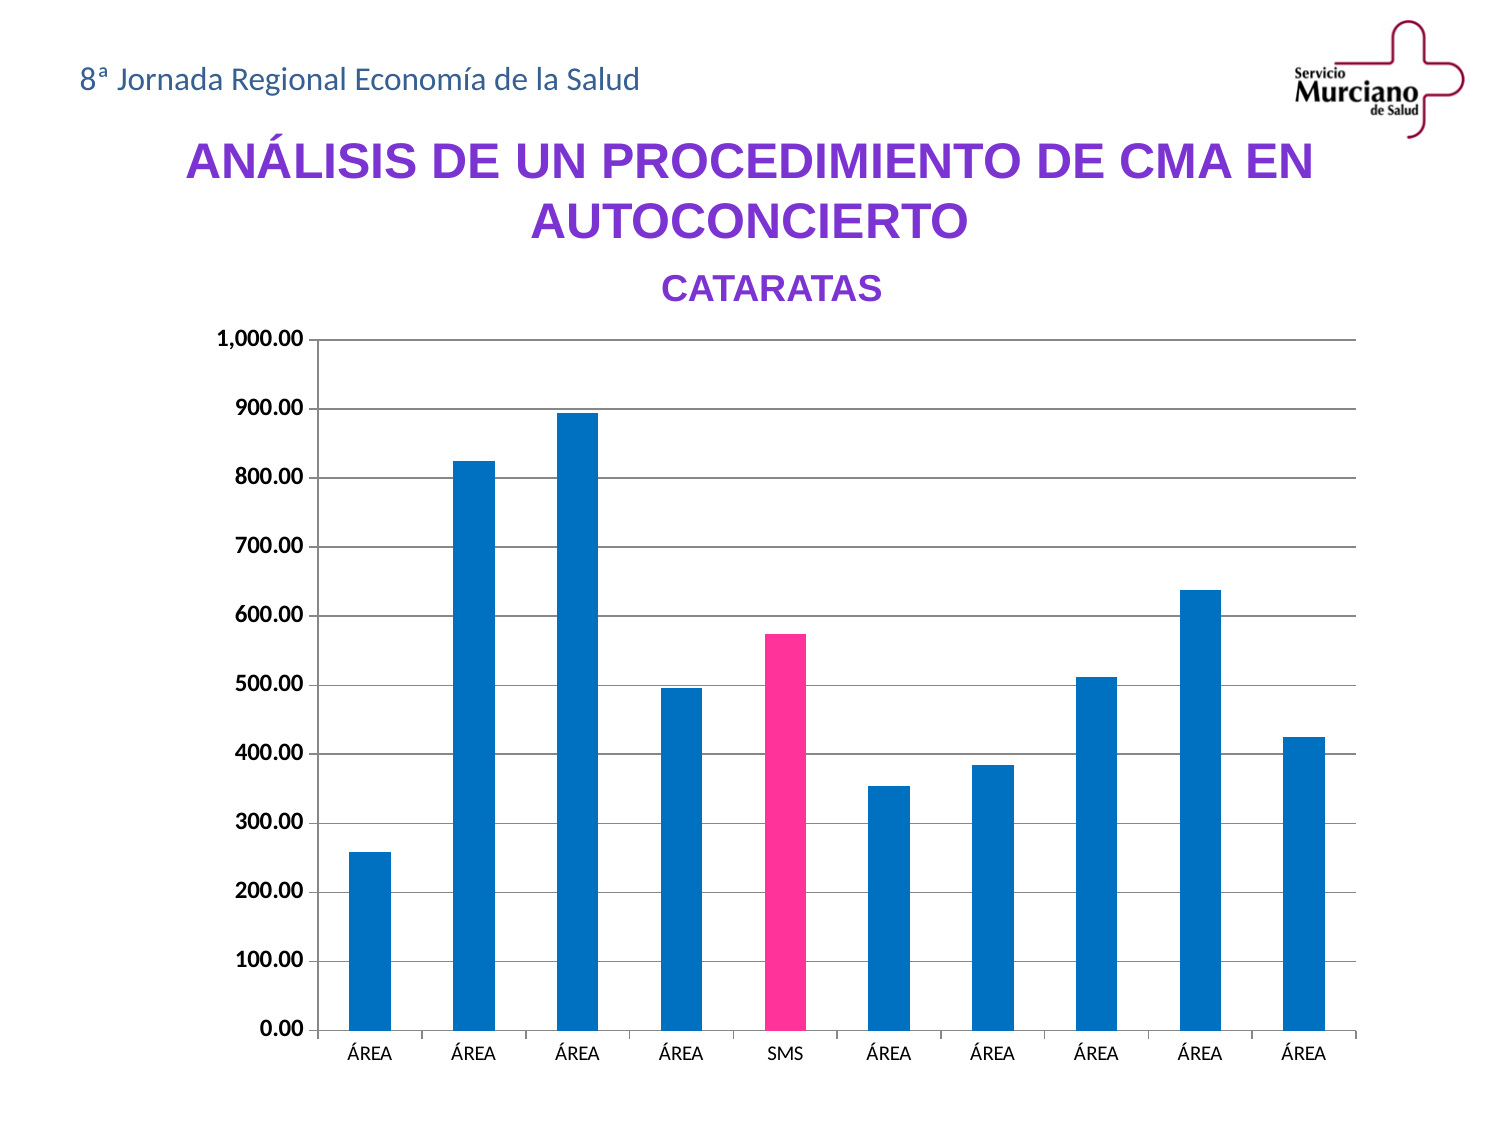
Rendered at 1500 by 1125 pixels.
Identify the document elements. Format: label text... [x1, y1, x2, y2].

text_box 8ª Jornada Regional Economía de la Salud [70, 53, 739, 106]
text_box CATARATAS [74, 256, 1469, 317]
chart [191, 311, 1381, 1082]
text_box ANÁLISIS DE UN PROCEDIMIENTO DE CMA EN AUTOCONCIERTO [53, 120, 1447, 256]
picture [1295, 20, 1465, 140]
